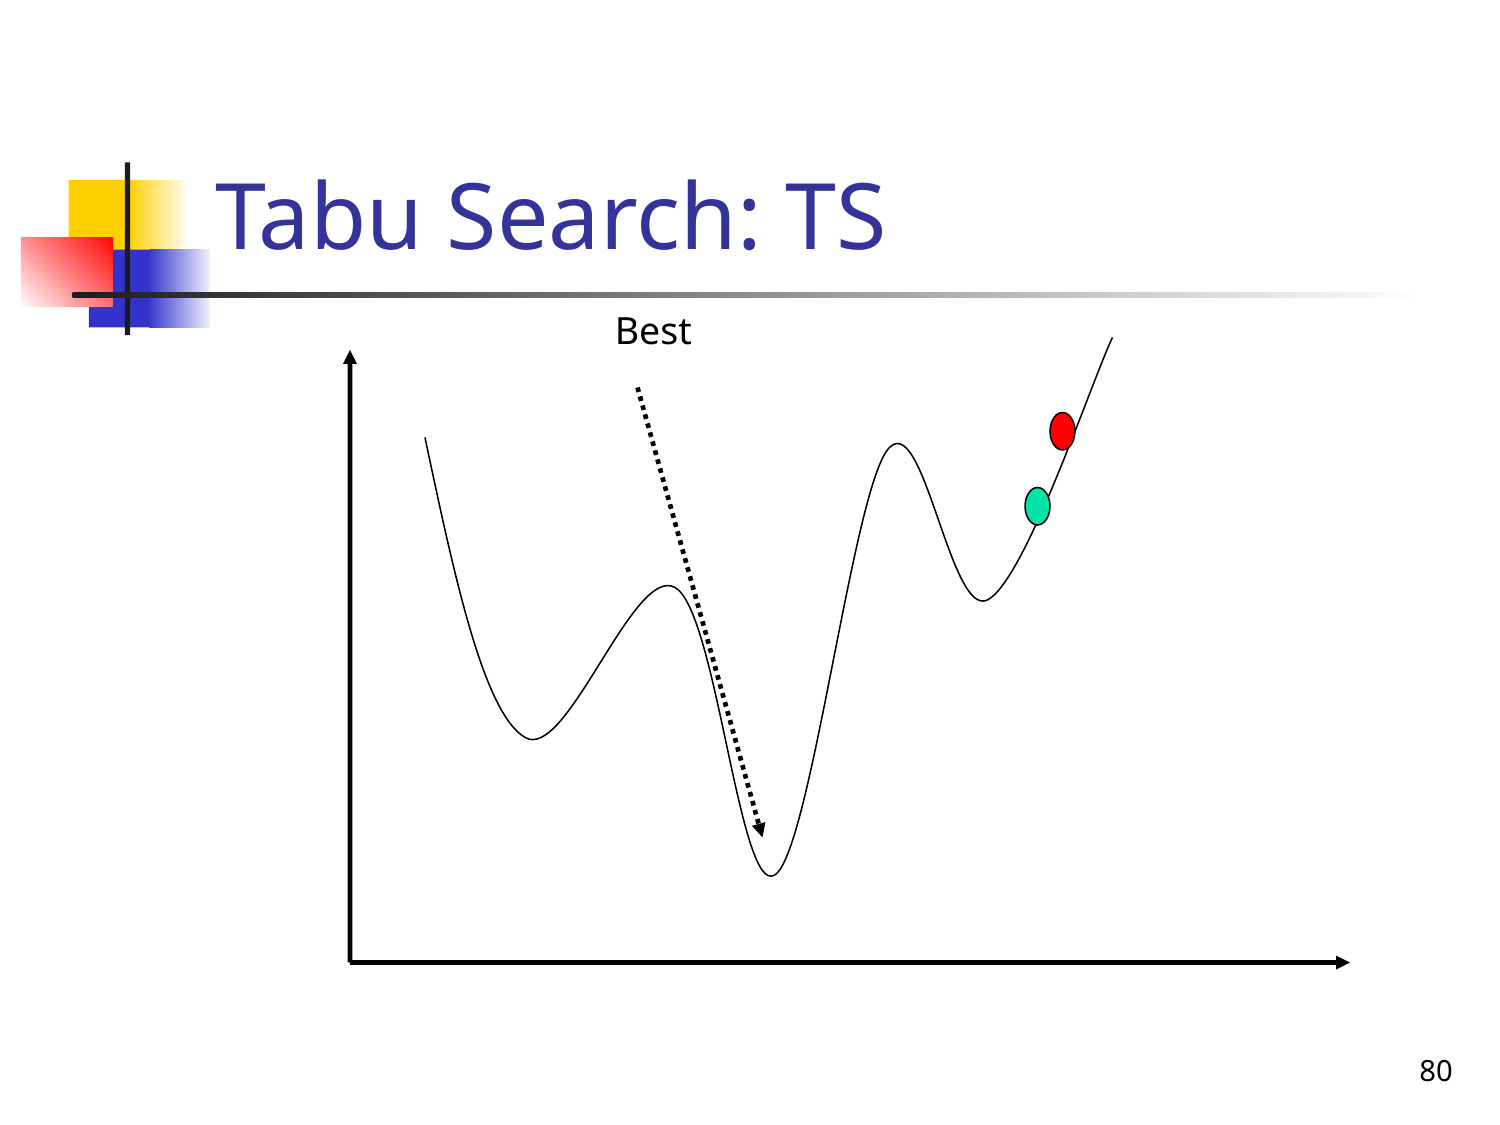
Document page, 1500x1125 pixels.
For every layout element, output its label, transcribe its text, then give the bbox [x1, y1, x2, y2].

text_box Best [600, 299, 775, 360]
text_box [343, 349, 357, 962]
text_box [752, 801, 766, 838]
title Tabu Search: TS [199, 140, 1479, 276]
text_box [349, 956, 1351, 969]
text_box [1050, 412, 1075, 451]
text_box [424, 337, 1113, 877]
text_box [1025, 487, 1051, 526]
slide_number 80 [1154, 1023, 1468, 1100]
